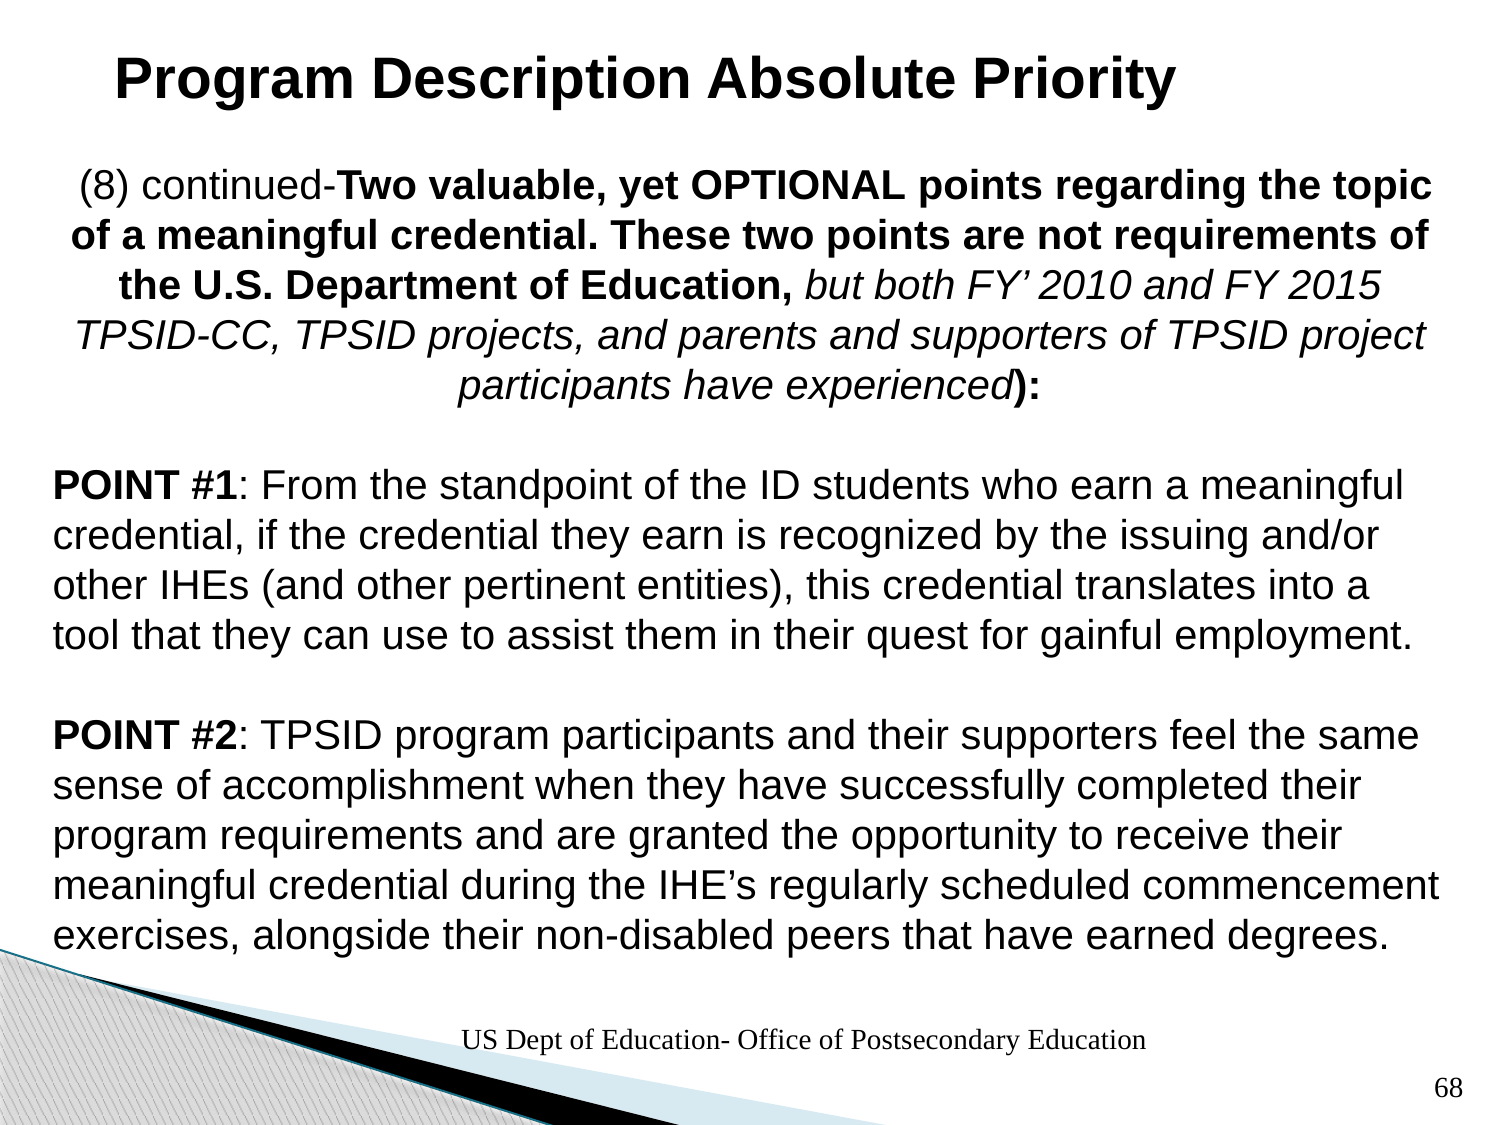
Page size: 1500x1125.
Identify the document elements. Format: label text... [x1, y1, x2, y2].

list (8) continued-Two valuable, yet OPTIONAL points regarding the topic of a meaningful credential. These two points are not requirements of the U.S. Department of Education, but both FY’ 2010 and FY 2015 TPSID-CC, TPSID projects, and parents and supporters of TPSID project participants have experienced): POINT #1: From the standpoint of the ID students who earn a meaningful credential, if the credential they earn is recognized by the issuing and/or other IHEs (and other pertinent entities), this credential translates into a tool that they can use to assist them in their quest for gainful employment. POINT #2: TPSID program participants and their supporters feel the same sense of accomplishment when they have successfully completed their program requirements and are granted the opportunity to receive their meaningful credential during the IHE’s regularly scheduled commencement exercises, alongside their non-disabled peers that have earned degrees. [37, 99, 1463, 1013]
title Program Description Absolute Priority [99, 12, 1363, 139]
footer US Dept of Education- Office of Postsecondary Education [387, 1025, 1163, 1063]
slide_number 68 [1418, 1051, 1479, 1112]
